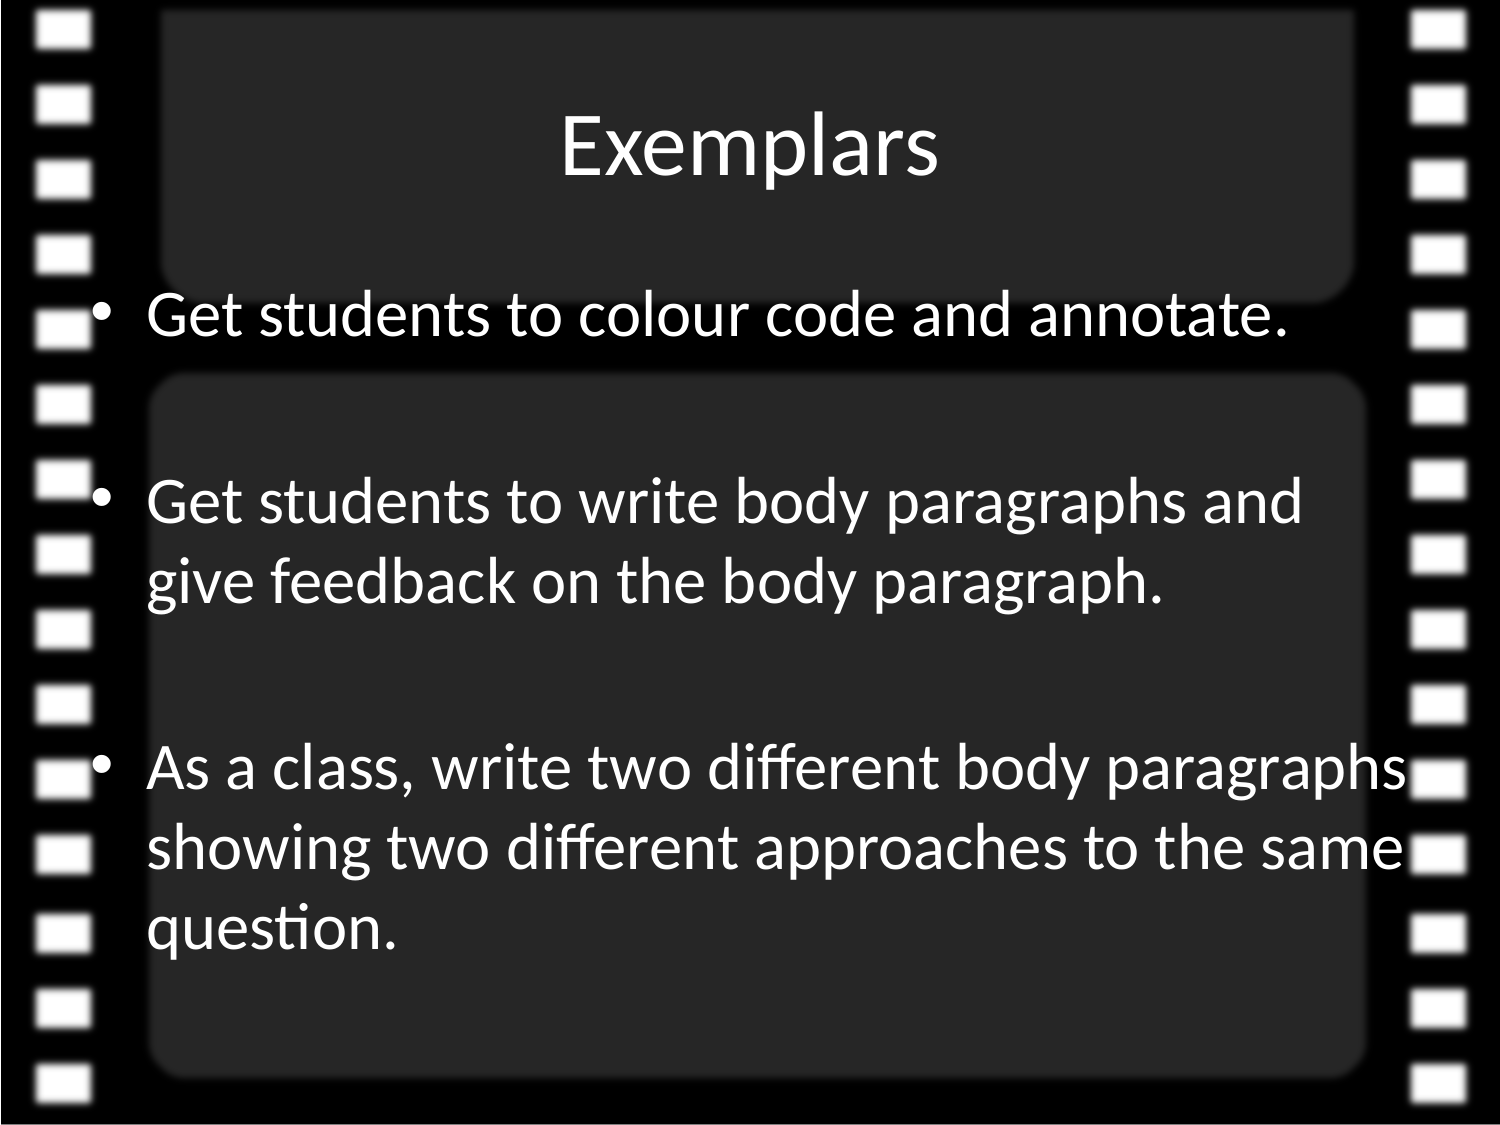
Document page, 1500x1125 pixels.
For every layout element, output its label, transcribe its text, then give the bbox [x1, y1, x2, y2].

picture [0, 0, 1500, 1125]
list Get students to colour code and annotate. Get students to write body paragraphs and give feedback on the body paragraph. As a class, write two different body paragraphs showing two different approaches to the same question. [75, 262, 1425, 1005]
title Exemplars [75, 45, 1425, 233]
